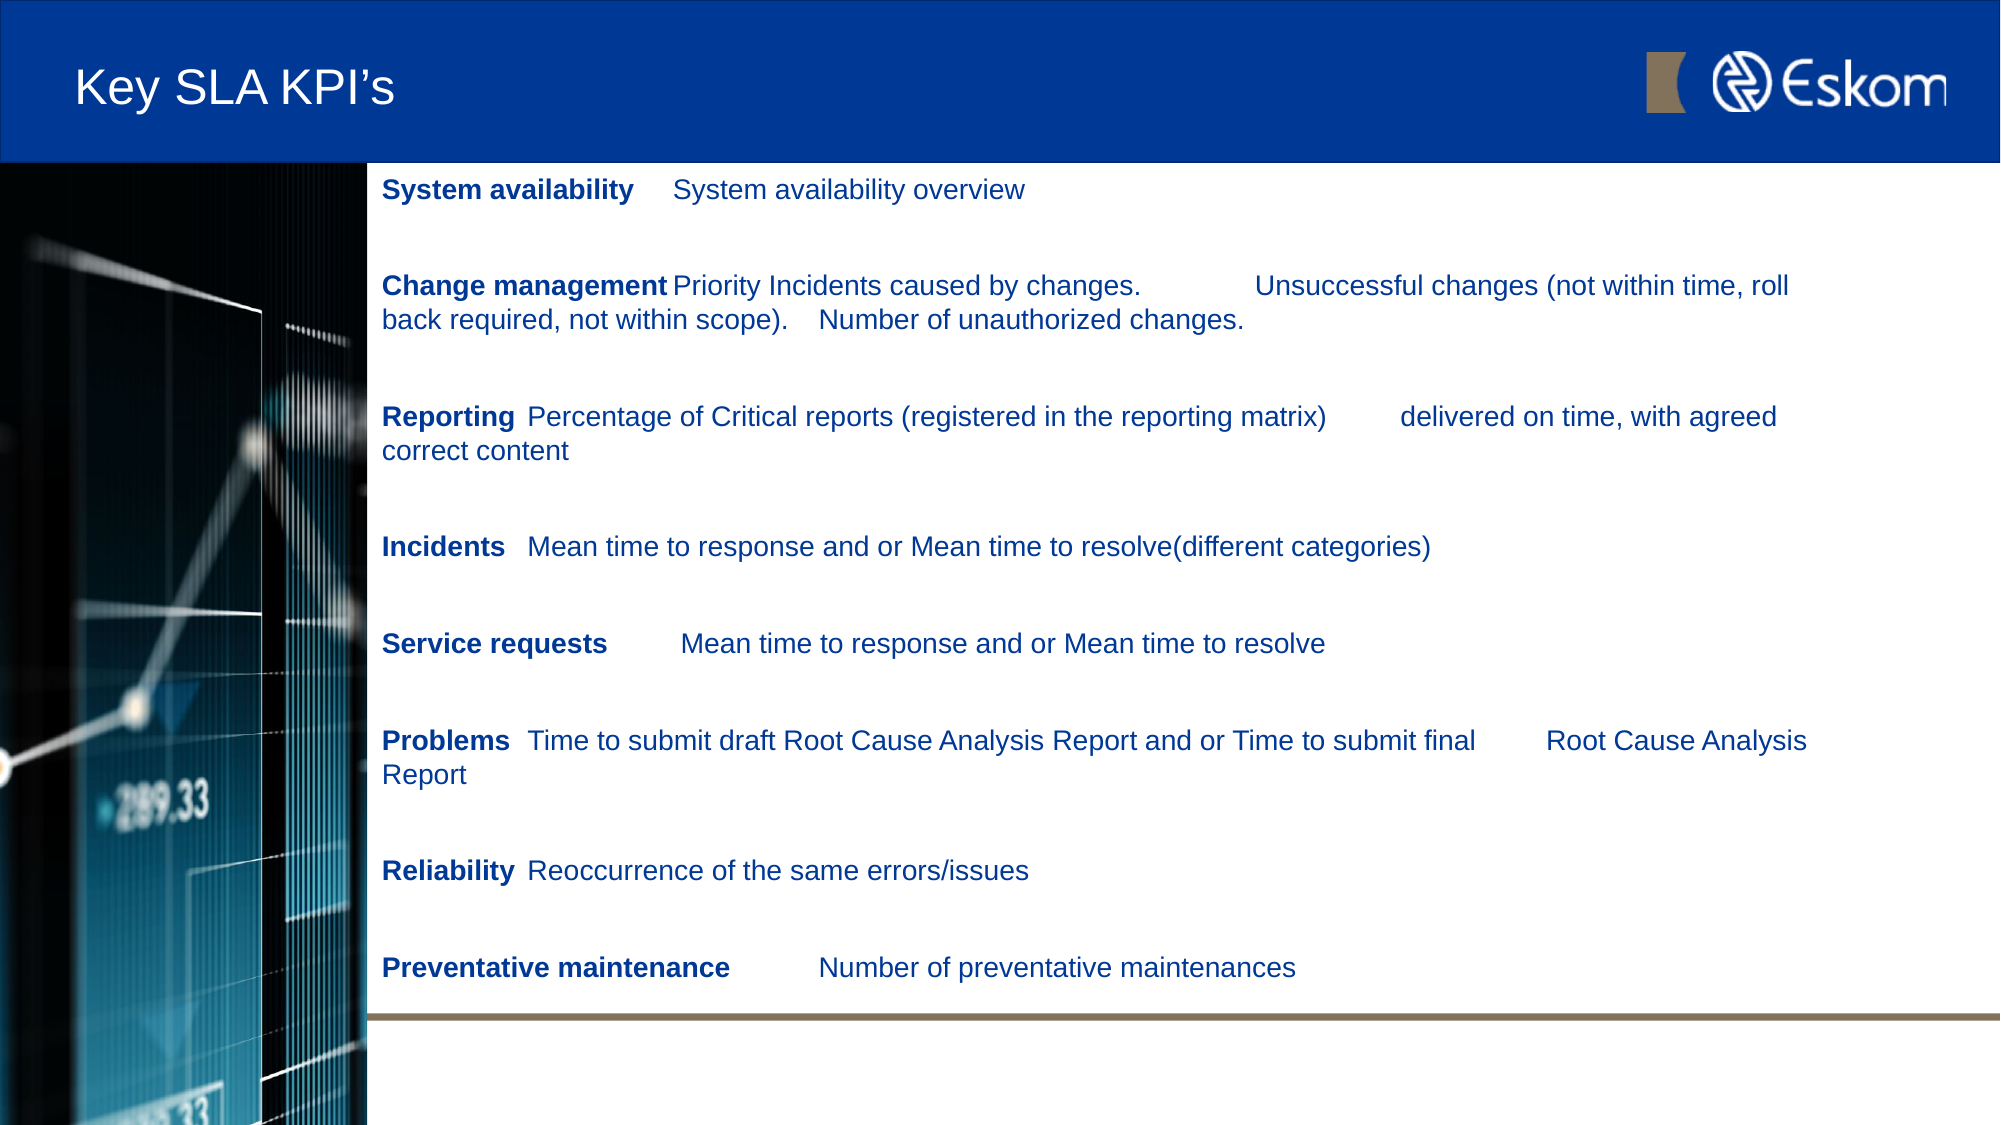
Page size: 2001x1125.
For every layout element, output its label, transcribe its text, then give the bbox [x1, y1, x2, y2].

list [0, 163, 368, 1125]
title Key SLA KPI’s [59, 33, 1620, 143]
text_box System availability System availability overview Change management Priority Incidents caused by changes. Unsuccessful changes (not within time, roll back required, not within scope). Number of unauthorized changes. Reporting Percentage of Critical reports (registered in the reporting matrix) delivered on time, with agreed correct content Incidents Mean time to response and or Mean time to resolve(different categories) Service requests Mean time to response and or Mean time to resolve Problems Time to submit draft Root Cause Analysis Report and or Time to submit final Root Cause Analysis Report Reliability Reoccurrence of the same errors/issues Preventative maintenance Number of preventative maintenances [368, 163, 1837, 1006]
